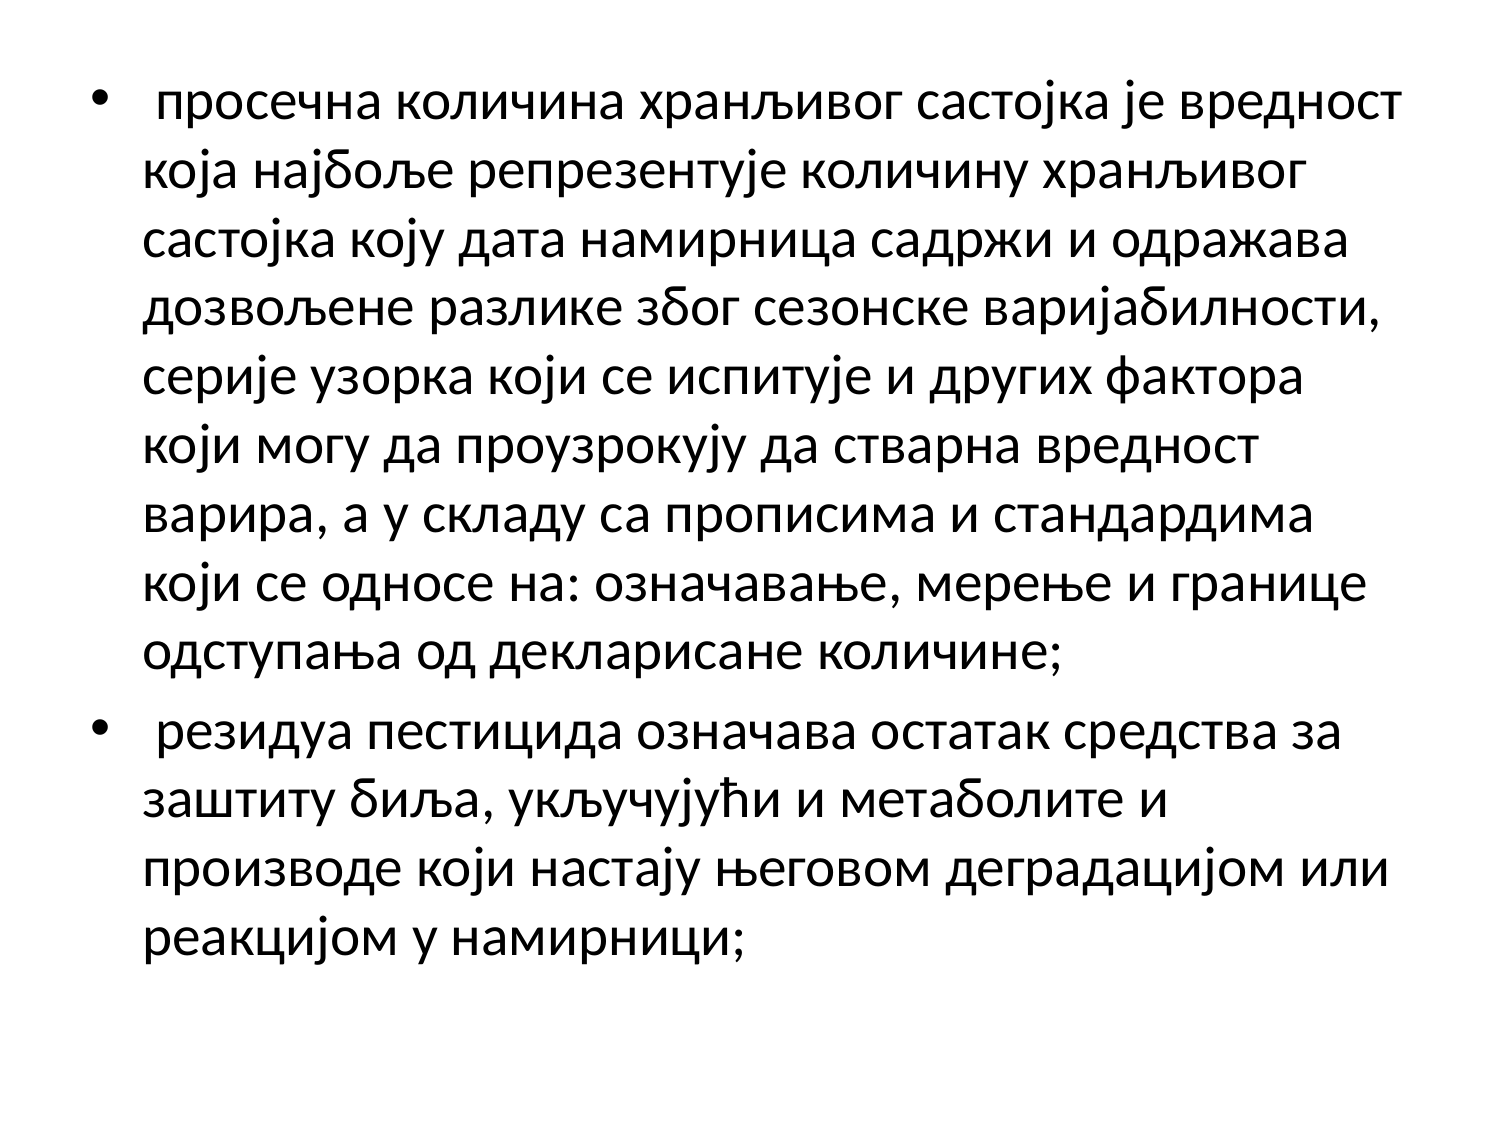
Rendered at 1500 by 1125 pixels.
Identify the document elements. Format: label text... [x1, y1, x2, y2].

list просечна количина хранљивог састојка је вредност која најбоље репрезентује количину хранљивог састојка коју дата намирница садржи и одражава дозвољене разлике због сезонске варијабилности, серије узорка који се испитује и других фактора који могу да проузрокују да стварна вредност варира, а у складу са прописима и стандардима који се односе на: означавање, мерење и границе одступања од декларисане количине; резидуа пестицида означава остатак средства за заштиту биља, укључујући и метаболите и производе који настају његовом деградацијом или реакцијом у намирници; [75, 54, 1425, 1005]
